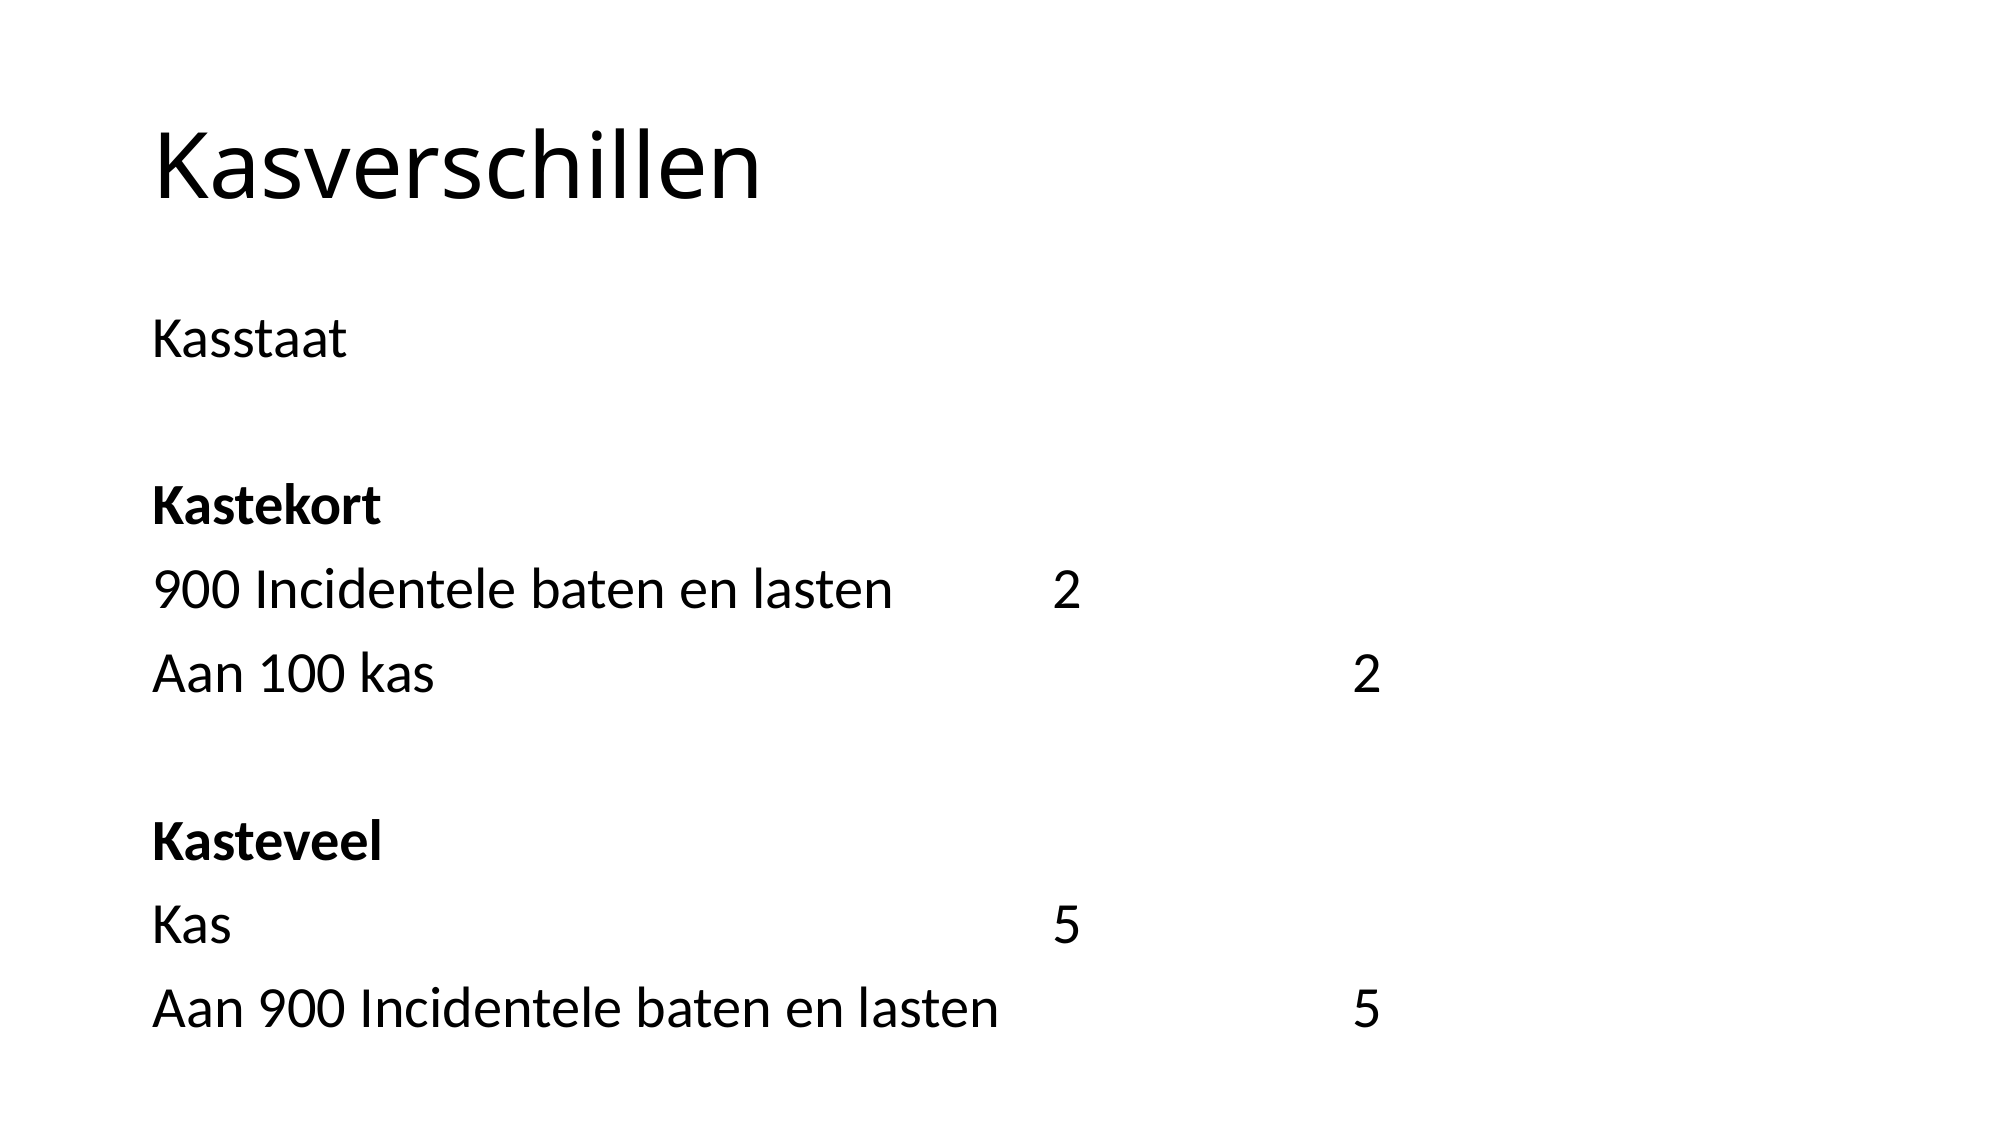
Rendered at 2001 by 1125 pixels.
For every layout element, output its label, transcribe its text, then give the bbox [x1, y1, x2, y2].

list Kasstaat Kastekort 900 Incidentele baten en lasten 2 Aan 100 kas 2 Kasteveel Kas 5 Aan 900 Incidentele baten en lasten 5 [137, 299, 1863, 1086]
title Kasverschillen [137, 59, 1863, 278]
